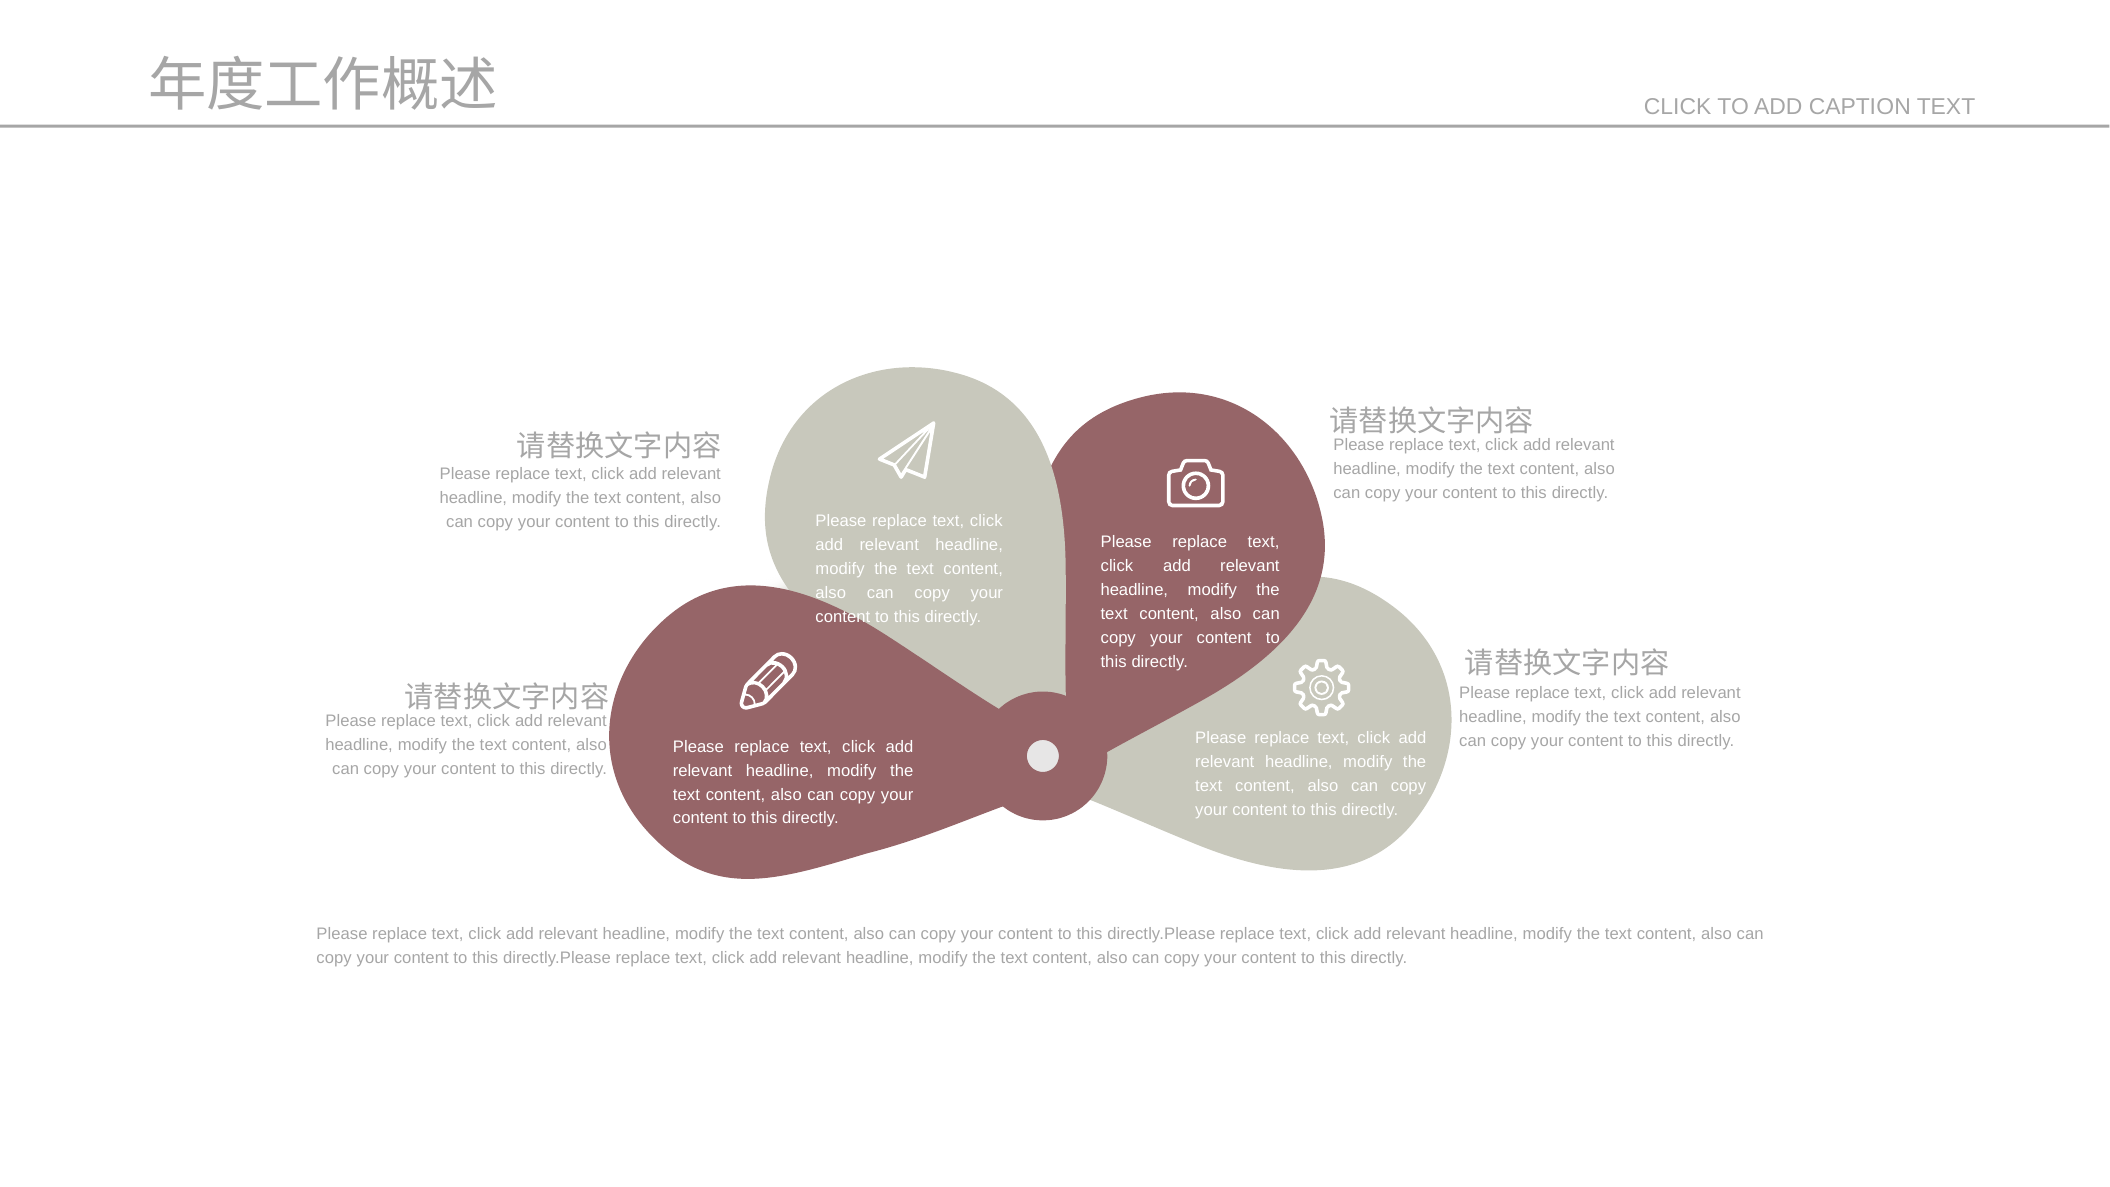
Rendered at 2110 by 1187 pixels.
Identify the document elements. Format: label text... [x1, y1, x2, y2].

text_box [1442, 395, 1644, 501]
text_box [409, 420, 624, 530]
text_box CLICK TO ADD CAPTION TEXT [1596, 91, 1976, 119]
text_box [0, 124, 2110, 129]
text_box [1459, 637, 1771, 749]
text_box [295, 671, 611, 777]
text_box Please replace text, click add relevant headline, modify the text content, also can copy your content to this directly.Please replace text, click add relevant headline, modify the text content, also can copy your content to this directly.Please replace text, click add relevant headline, modify the text content, also can copy your content to this directly. [316, 918, 1793, 967]
text_box 年度工作概述 [148, 47, 528, 118]
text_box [624, 373, 1442, 921]
